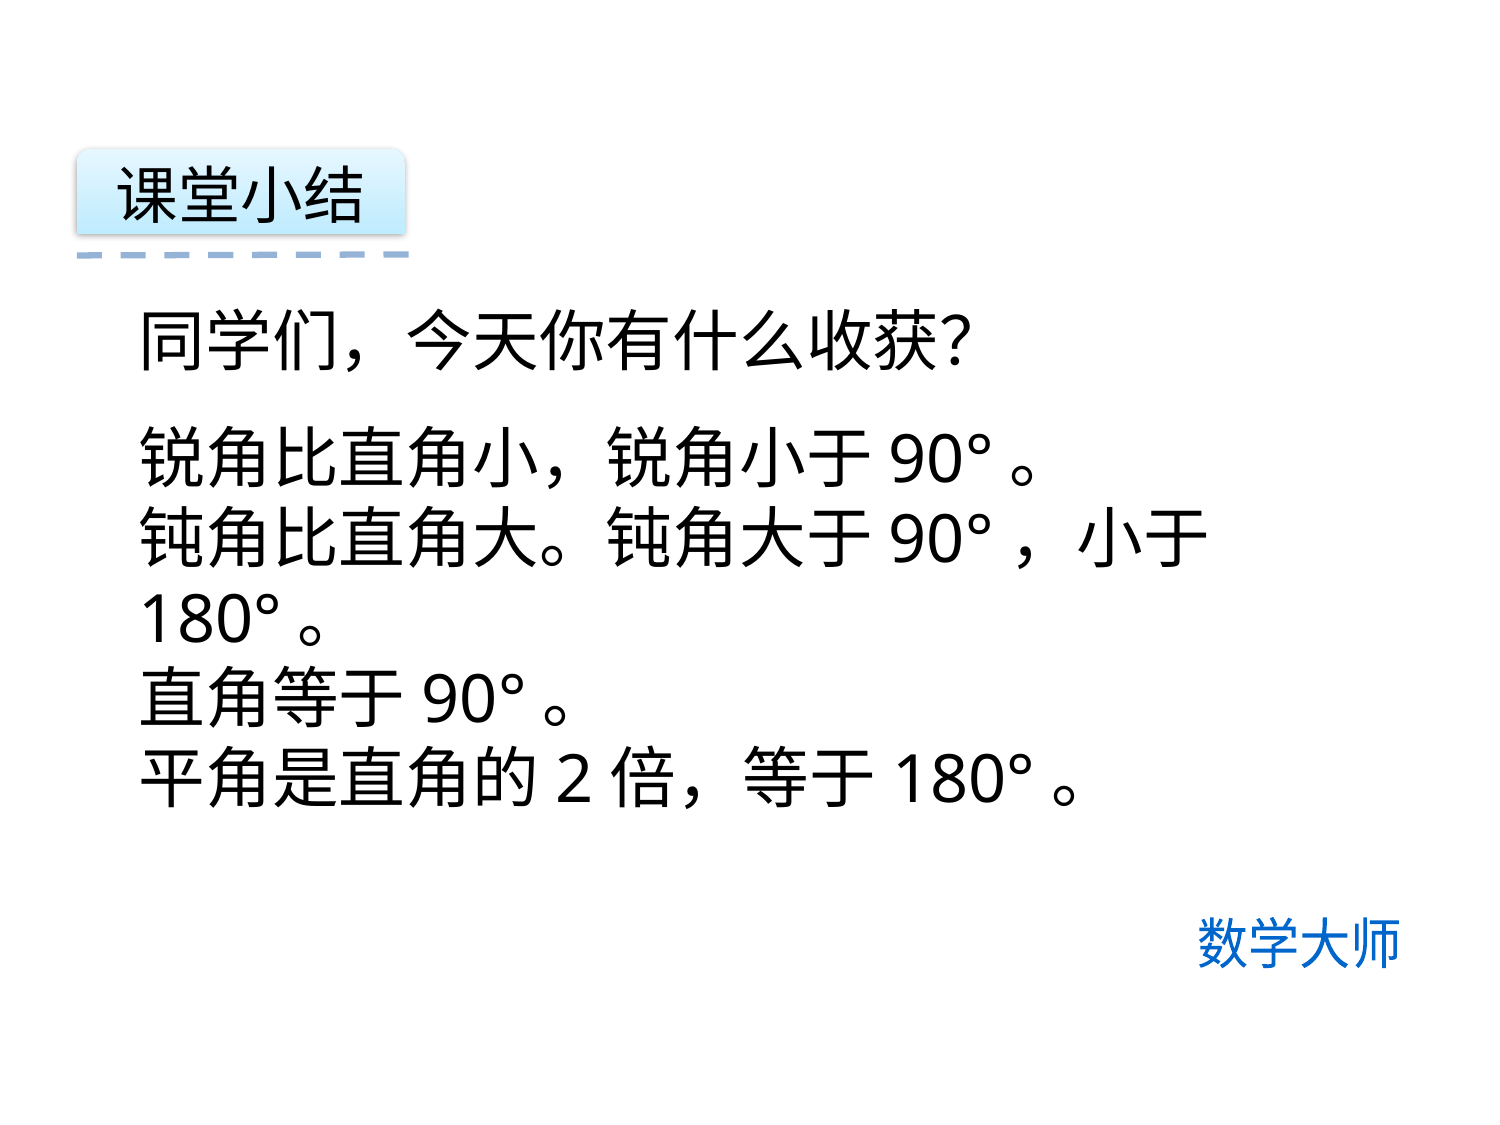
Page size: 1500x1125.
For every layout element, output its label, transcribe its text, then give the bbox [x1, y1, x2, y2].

text_box 同学们，今天你有什么收获？ [123, 290, 1282, 386]
text_box 课堂小结 [76, 148, 406, 235]
text_box 锐角比直角小，锐角小于90°。 钝角比直角大。钝角大于90°，小于180°。 直角等于90°。 平角是直角的2倍，等于180°。 [123, 408, 1459, 824]
